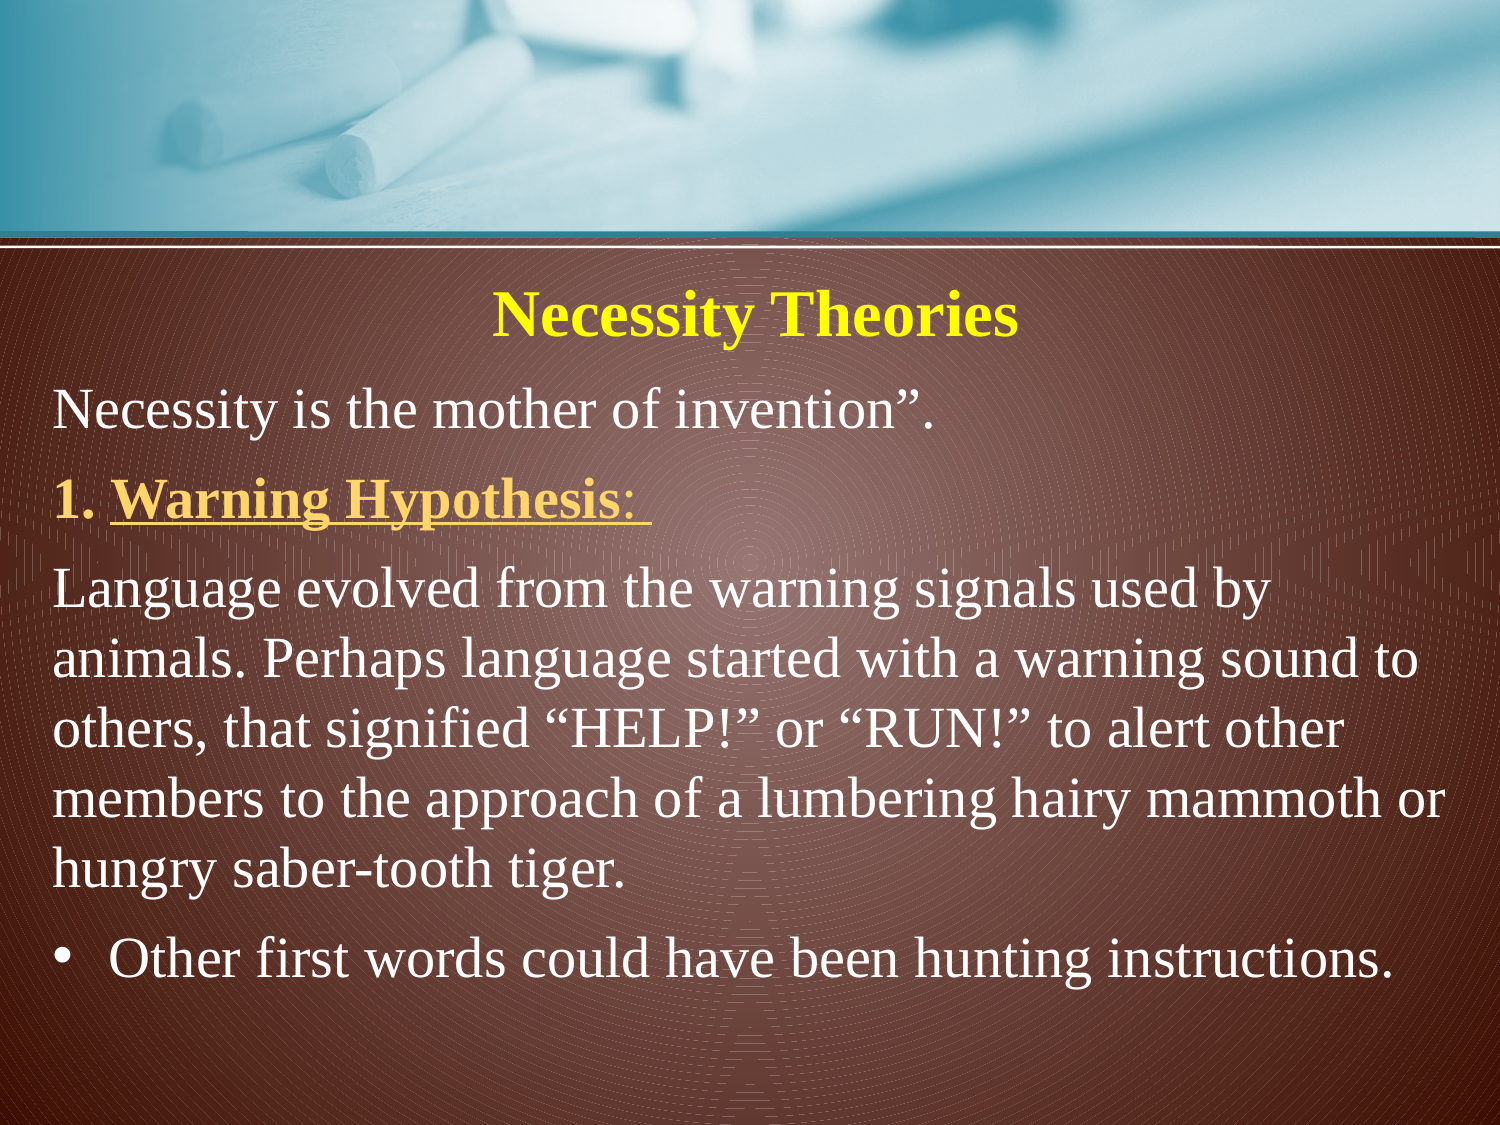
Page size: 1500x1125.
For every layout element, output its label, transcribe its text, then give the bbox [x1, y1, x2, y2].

list Necessity Theories Necessity is the mother of invention”. 1. Warning Hypothesis: Language evolved from the warning signals used by animals. Perhaps language started with a warning sound to others, that signified “HELP!” or “RUN!” to alert other members to the approach of a lumbering hairy mammoth or hungry saber-tooth tiger. Other first words could have been hunting instructions. [37, 262, 1475, 1088]
